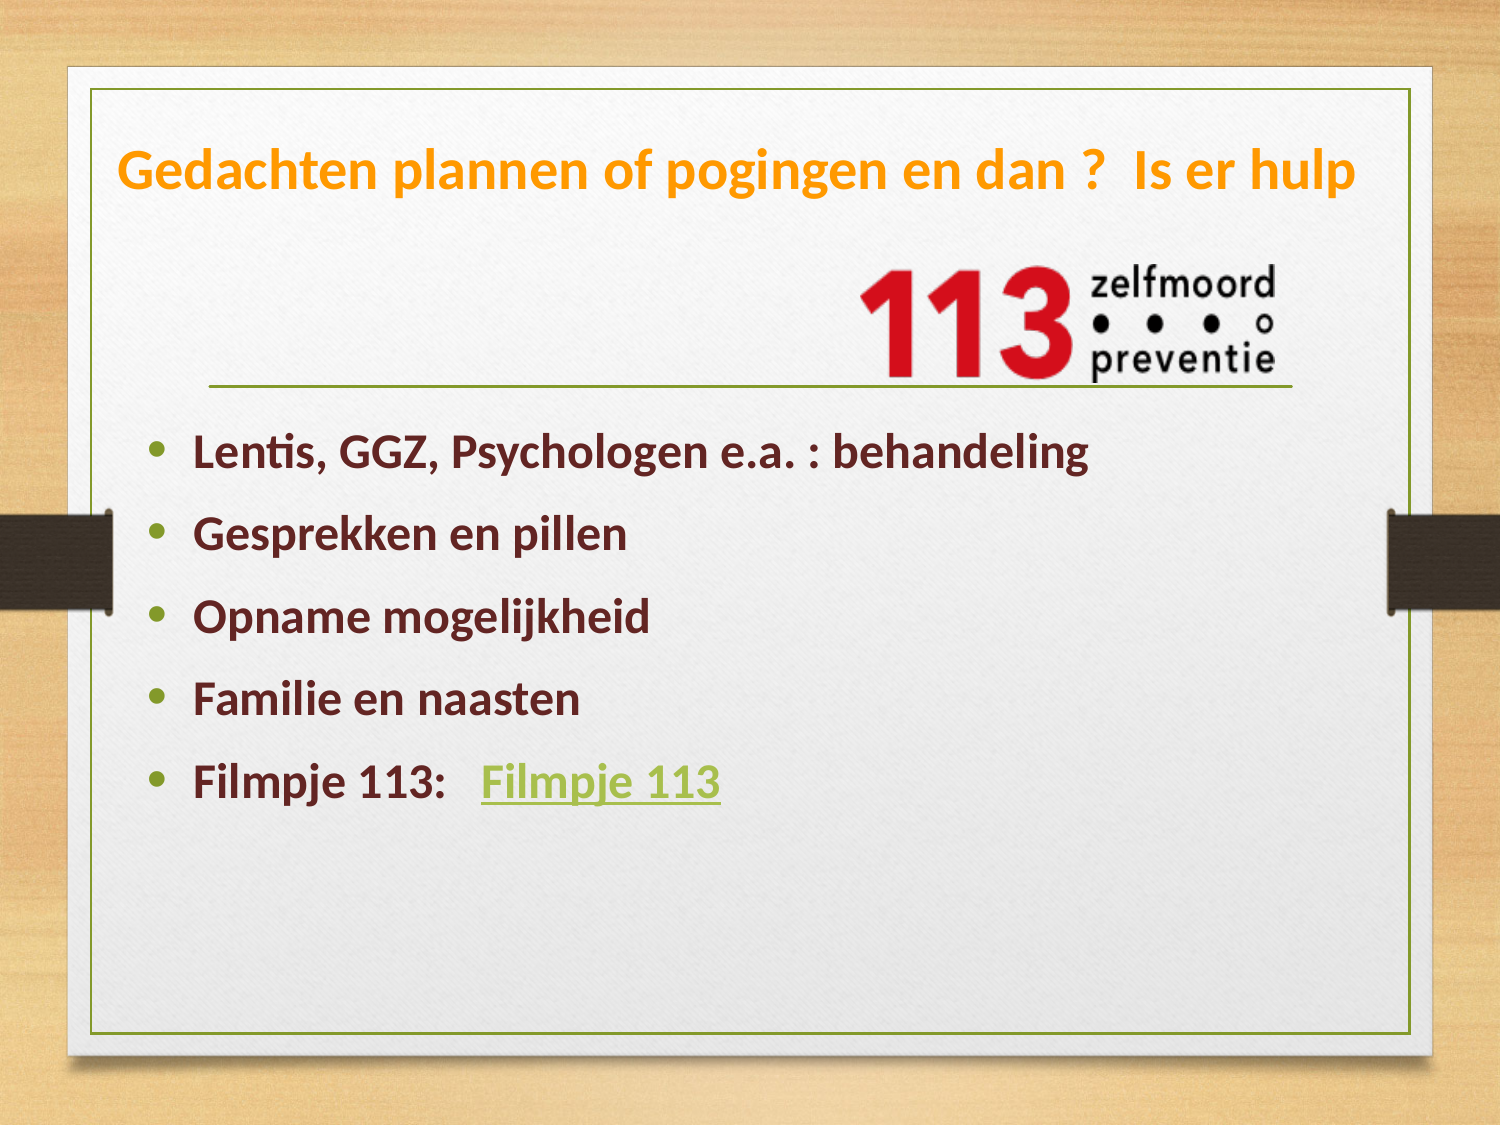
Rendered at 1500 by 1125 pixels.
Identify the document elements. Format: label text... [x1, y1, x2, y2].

list [75, 262, 1388, 1005]
picture [0, 0, 1500, 1125]
title Gedachten plannen of pogingen en dan ? Is er hulp [100, 72, 1388, 260]
list Lentis, GGZ, Psychologen e.a. : behandeling Gesprekken en pillen Opname mogelijkheid Familie en naasten Filmpje 113: Filmpje 113 [131, 410, 1312, 987]
